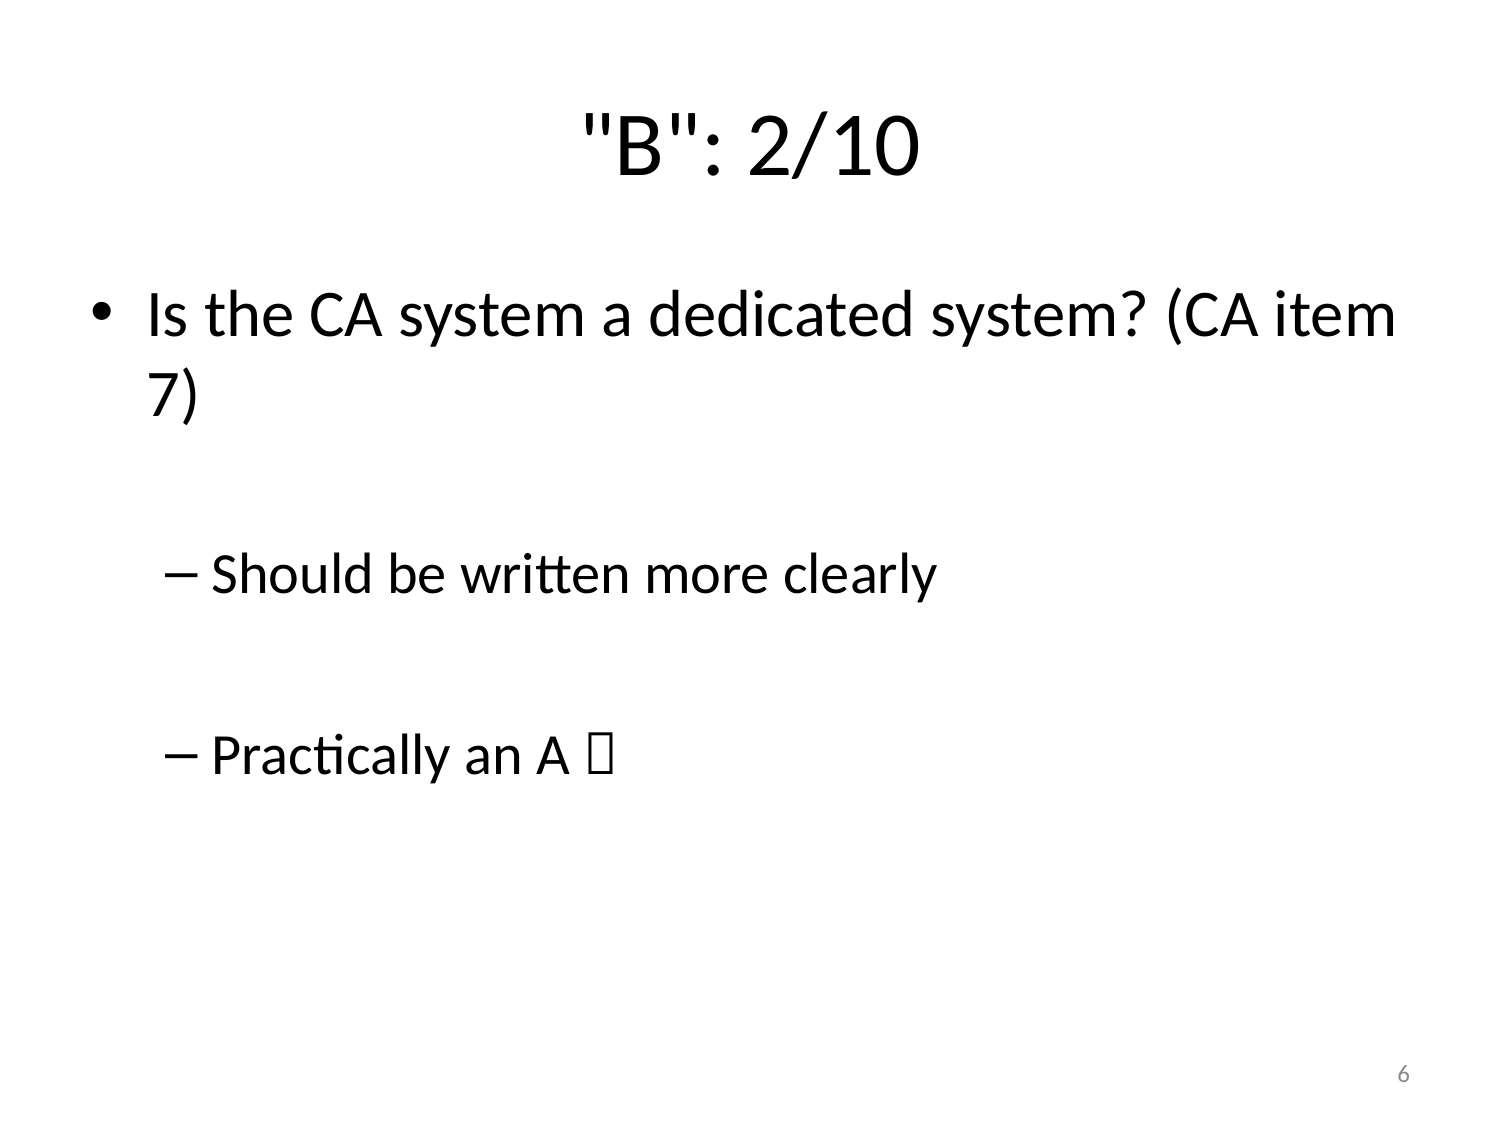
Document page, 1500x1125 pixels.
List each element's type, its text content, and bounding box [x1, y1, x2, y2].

list Is the CA system a dedicated system? (CA item 7) Should be written more clearly Practically an A  [75, 262, 1425, 1005]
slide_number 6 [1074, 1042, 1425, 1103]
title "B": 2/10 [75, 45, 1425, 233]
